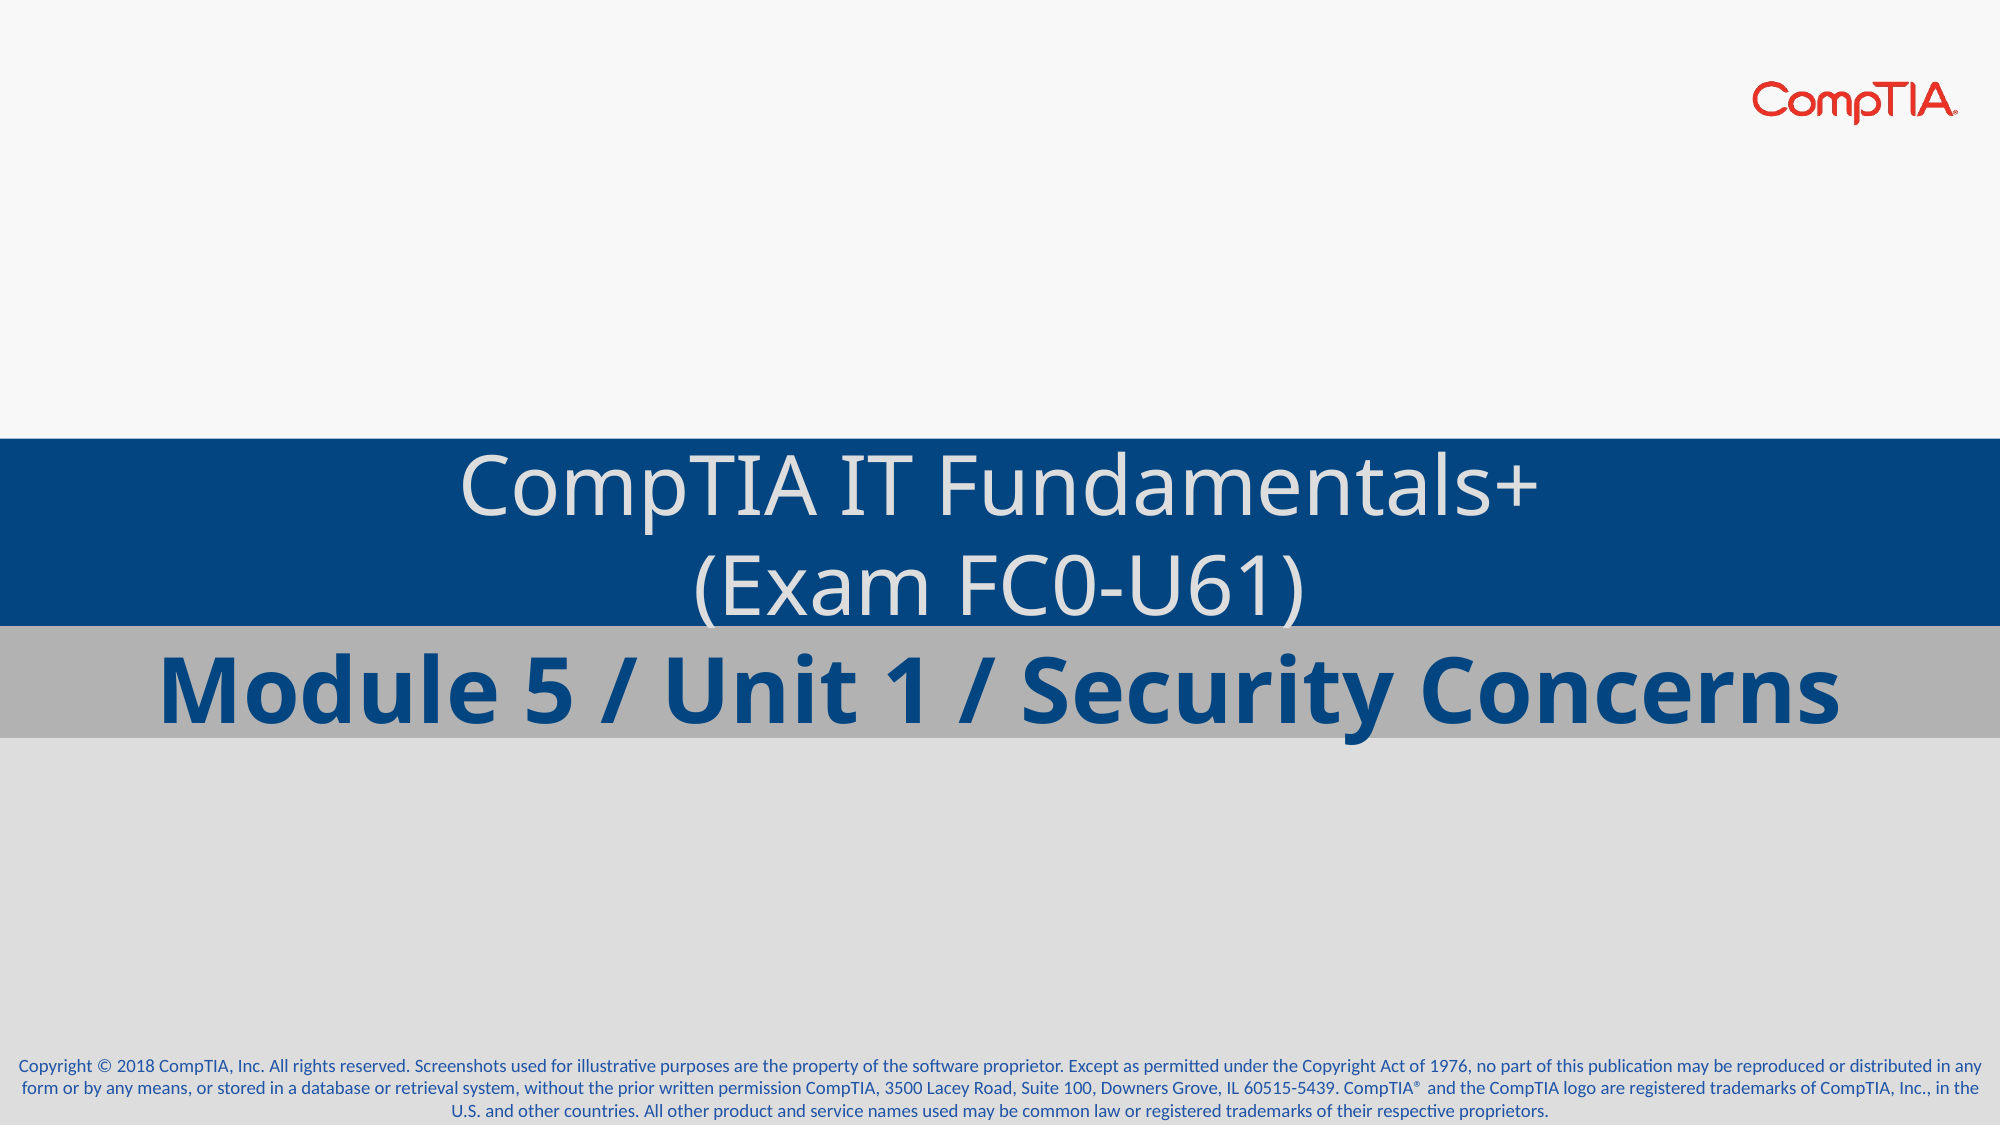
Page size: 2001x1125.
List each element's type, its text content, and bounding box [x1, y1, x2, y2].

subtitle Module 5 / Unit 1 / Security Concerns [0, 626, 2000, 738]
title CompTIA IT Fundamentals+ (Exam FC0‑U61) [0, 438, 2000, 626]
picture [1738, 36, 1972, 167]
